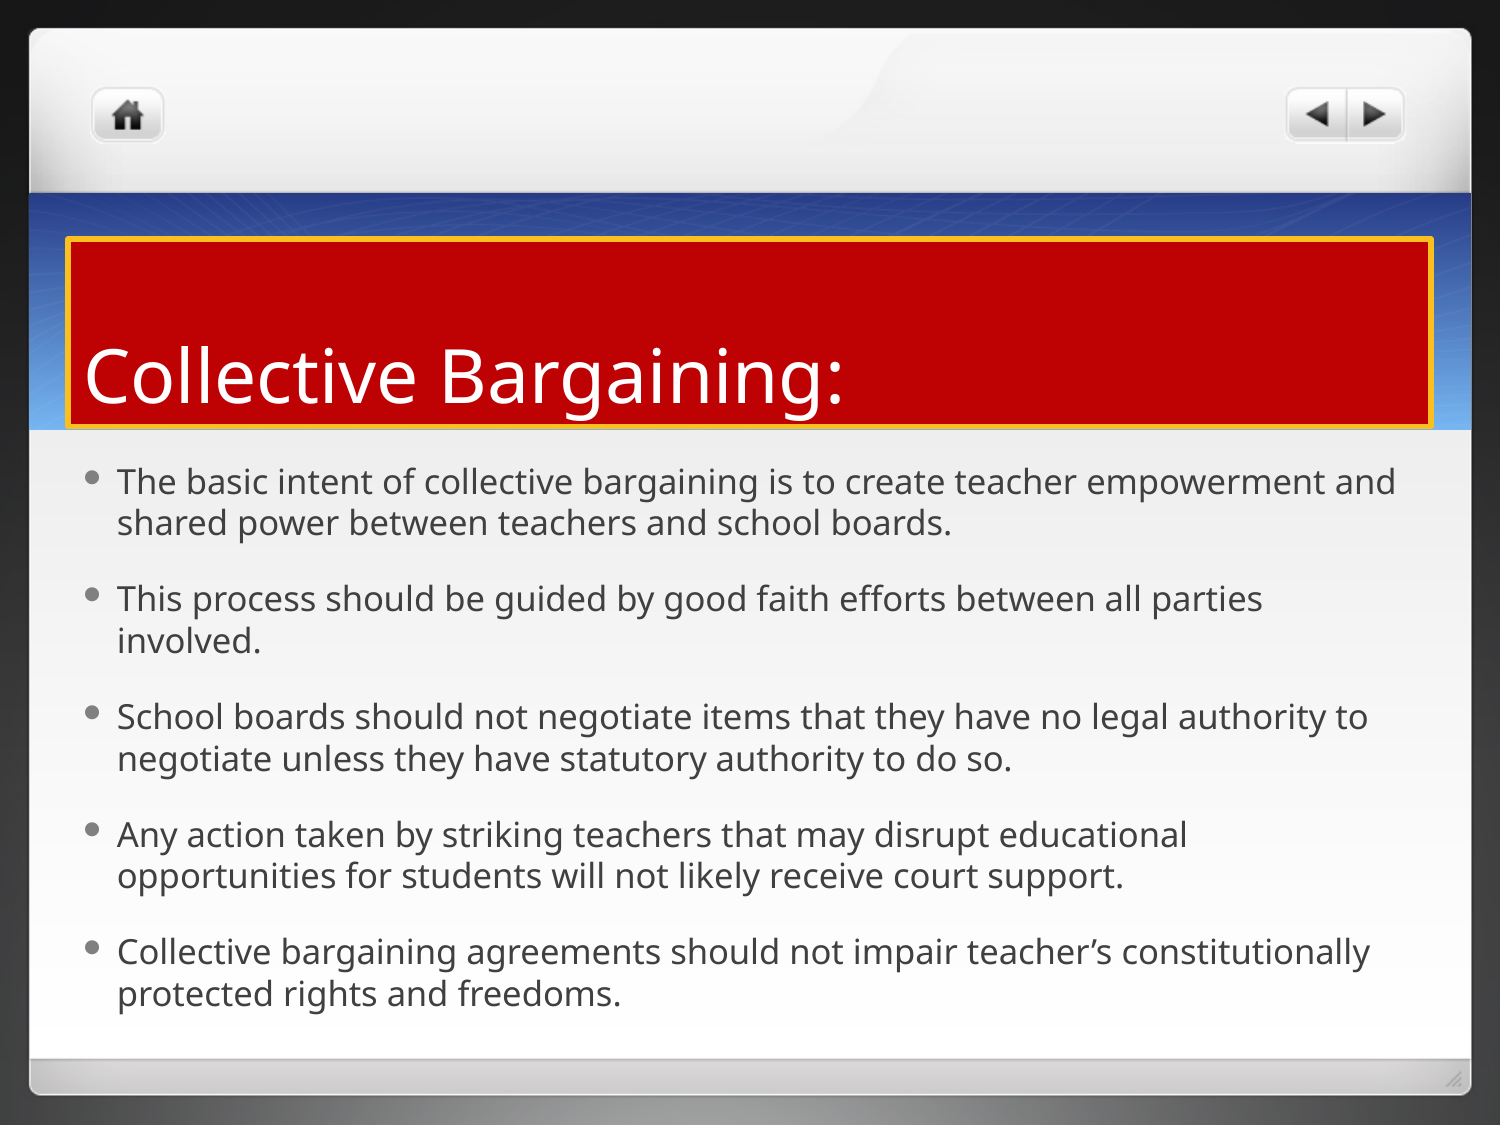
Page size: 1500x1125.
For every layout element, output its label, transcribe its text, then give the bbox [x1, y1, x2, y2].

title Collective Bargaining: [65, 236, 1434, 429]
picture [0, 0, 1500, 1125]
list The basic intent of collective bargaining is to create teacher empowerment and shared power between teachers and school boards. This process should be guided by good faith efforts between all parties involved. School boards should not negotiate items that they have no legal authority to negotiate unless they have statutory authority to do so. Any action taken by striking teachers that may disrupt educational opportunities for students will not likely receive court support. Collective bargaining agreements should not impair teacher’s constitutionally protected rights and freedoms. [68, 452, 1432, 1025]
